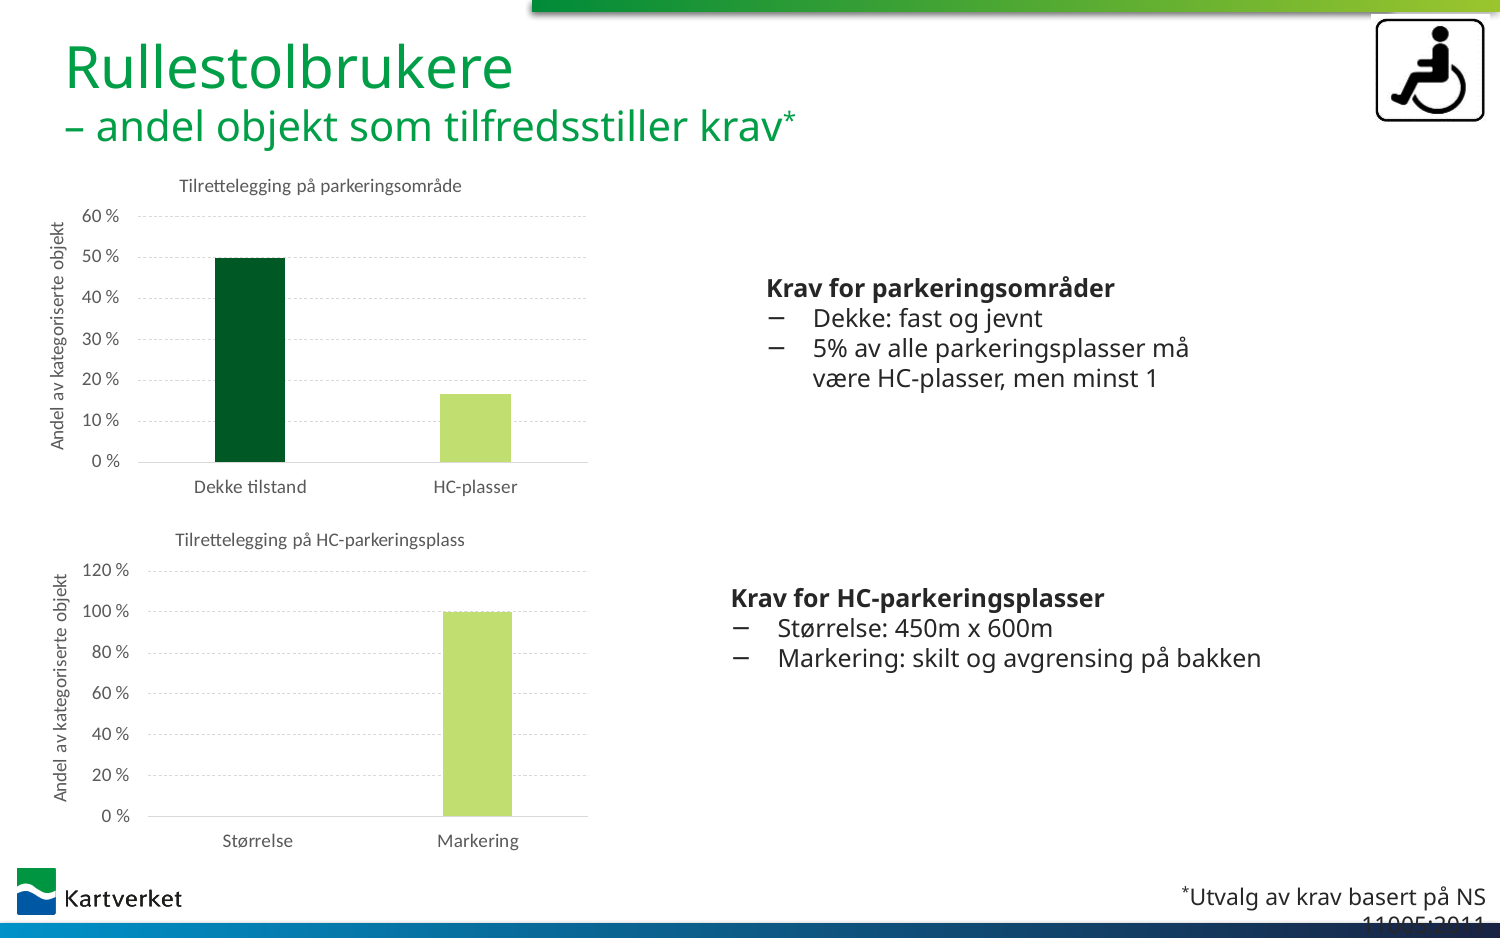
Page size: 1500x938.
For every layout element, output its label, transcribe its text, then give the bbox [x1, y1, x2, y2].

picture [41, 166, 599, 505]
text_box Krav for parkeringsområder Dekke: fast og jevnt 5% av alle parkeringsplasser må være HC-plasser, men minst 1 [751, 264, 1232, 400]
text_box *Utvalg av krav basert på NS 11005:2011 [1068, 873, 1500, 938]
text_box Rullestolbrukere – andel objekt som tilfredsstiller krav* [49, 23, 1431, 158]
text_box Krav for HC-parkeringsplasser Størrelse: 450m x 600m Markering: skilt og avgrensing på bakken [715, 574, 1278, 680]
picture [41, 520, 599, 859]
picture [1371, 13, 1491, 127]
